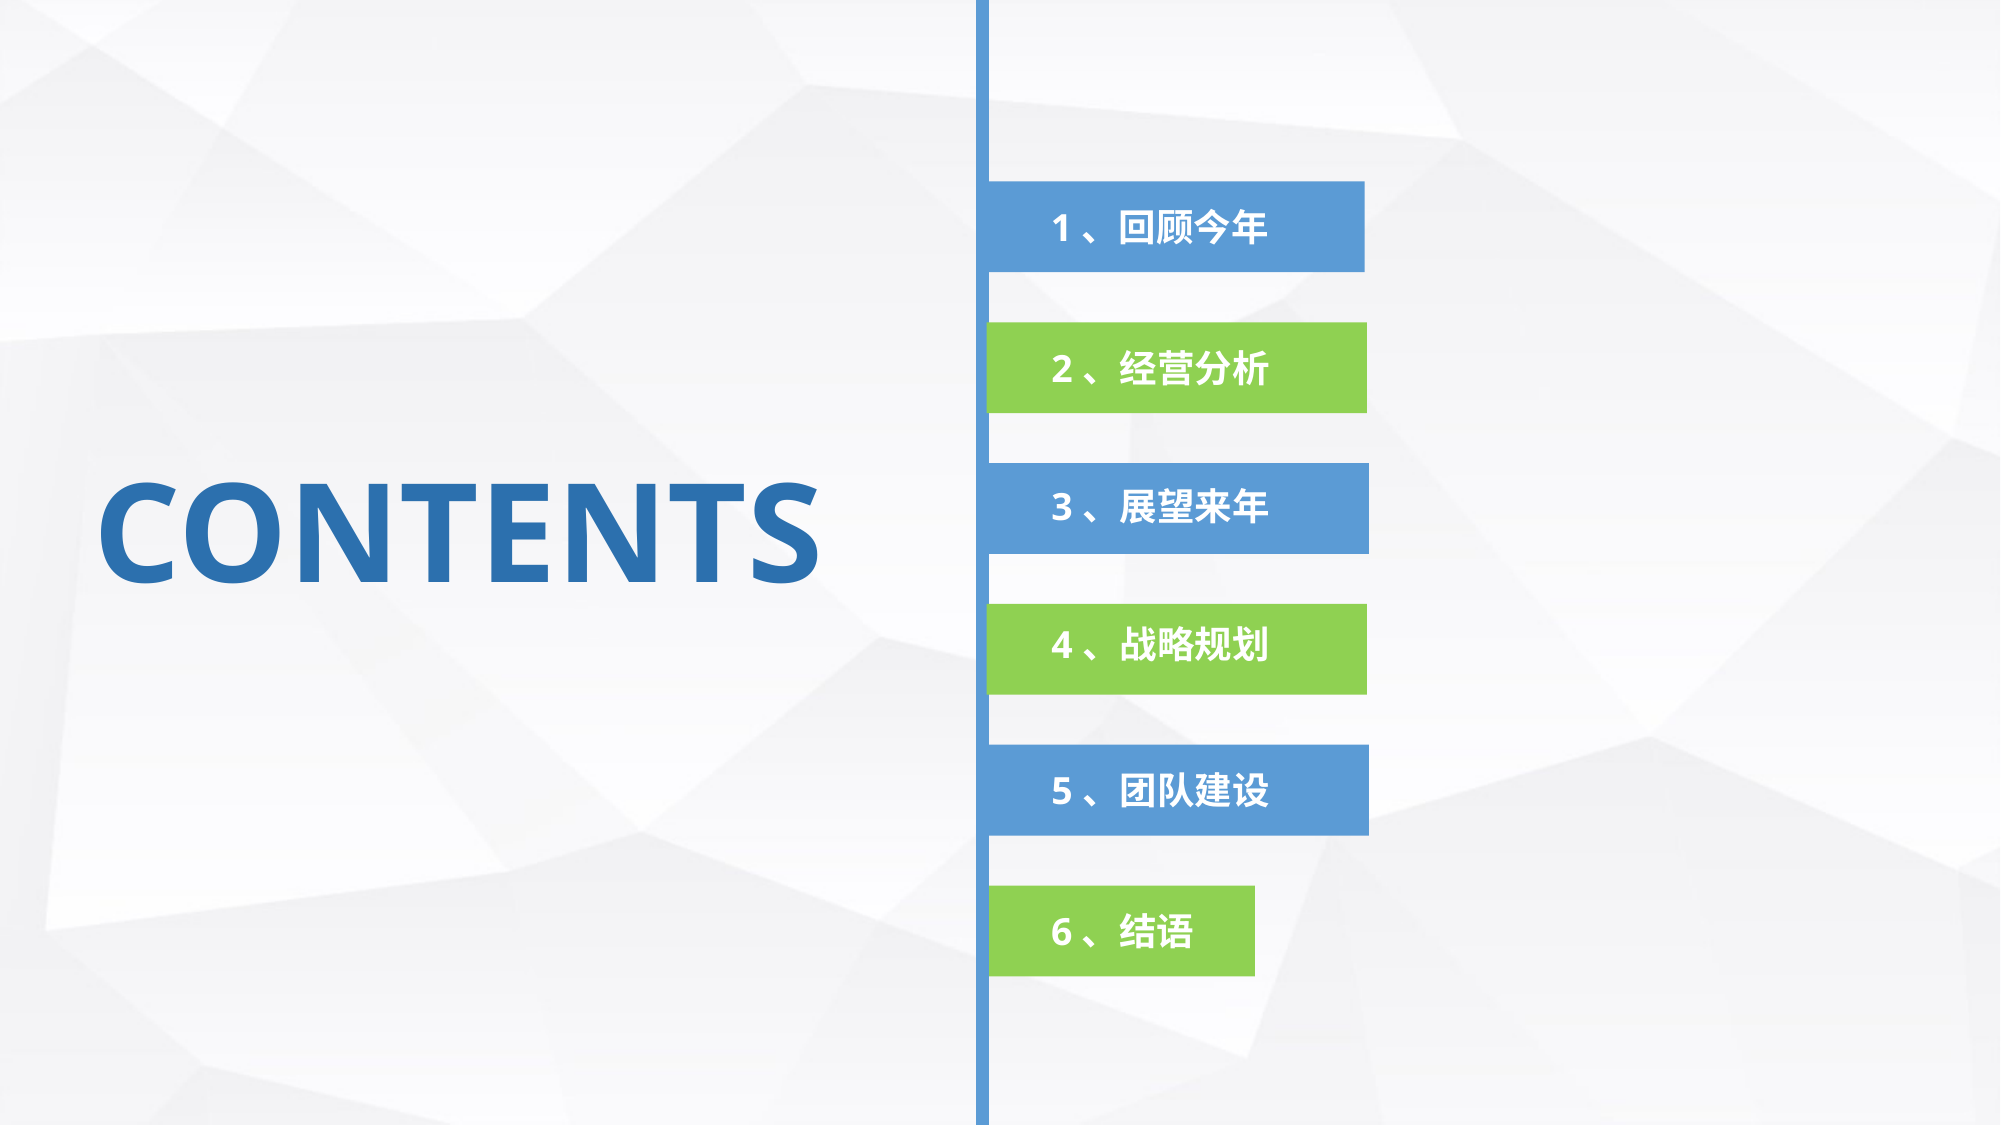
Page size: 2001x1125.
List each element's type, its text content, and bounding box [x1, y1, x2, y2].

text_box 5、团队建设 [1036, 759, 1285, 820]
text_box 6、结语 [1036, 900, 1209, 961]
text_box [988, 884, 1256, 977]
text_box 3、展望来年 [1036, 475, 1285, 536]
text_box [988, 462, 1370, 555]
text_box 2、经营分析 [1036, 337, 1285, 398]
text_box 4、战略规划 [1036, 613, 1285, 673]
text_box CONTENTS [79, 437, 839, 617]
text_box 1、回顾今年 [1036, 196, 1284, 257]
text_box [983, 180, 1366, 273]
picture [0, 0, 976, 1125]
picture [989, 0, 2001, 1125]
text_box [986, 603, 1368, 696]
text_box [988, 744, 1370, 837]
text_box [986, 321, 1368, 414]
